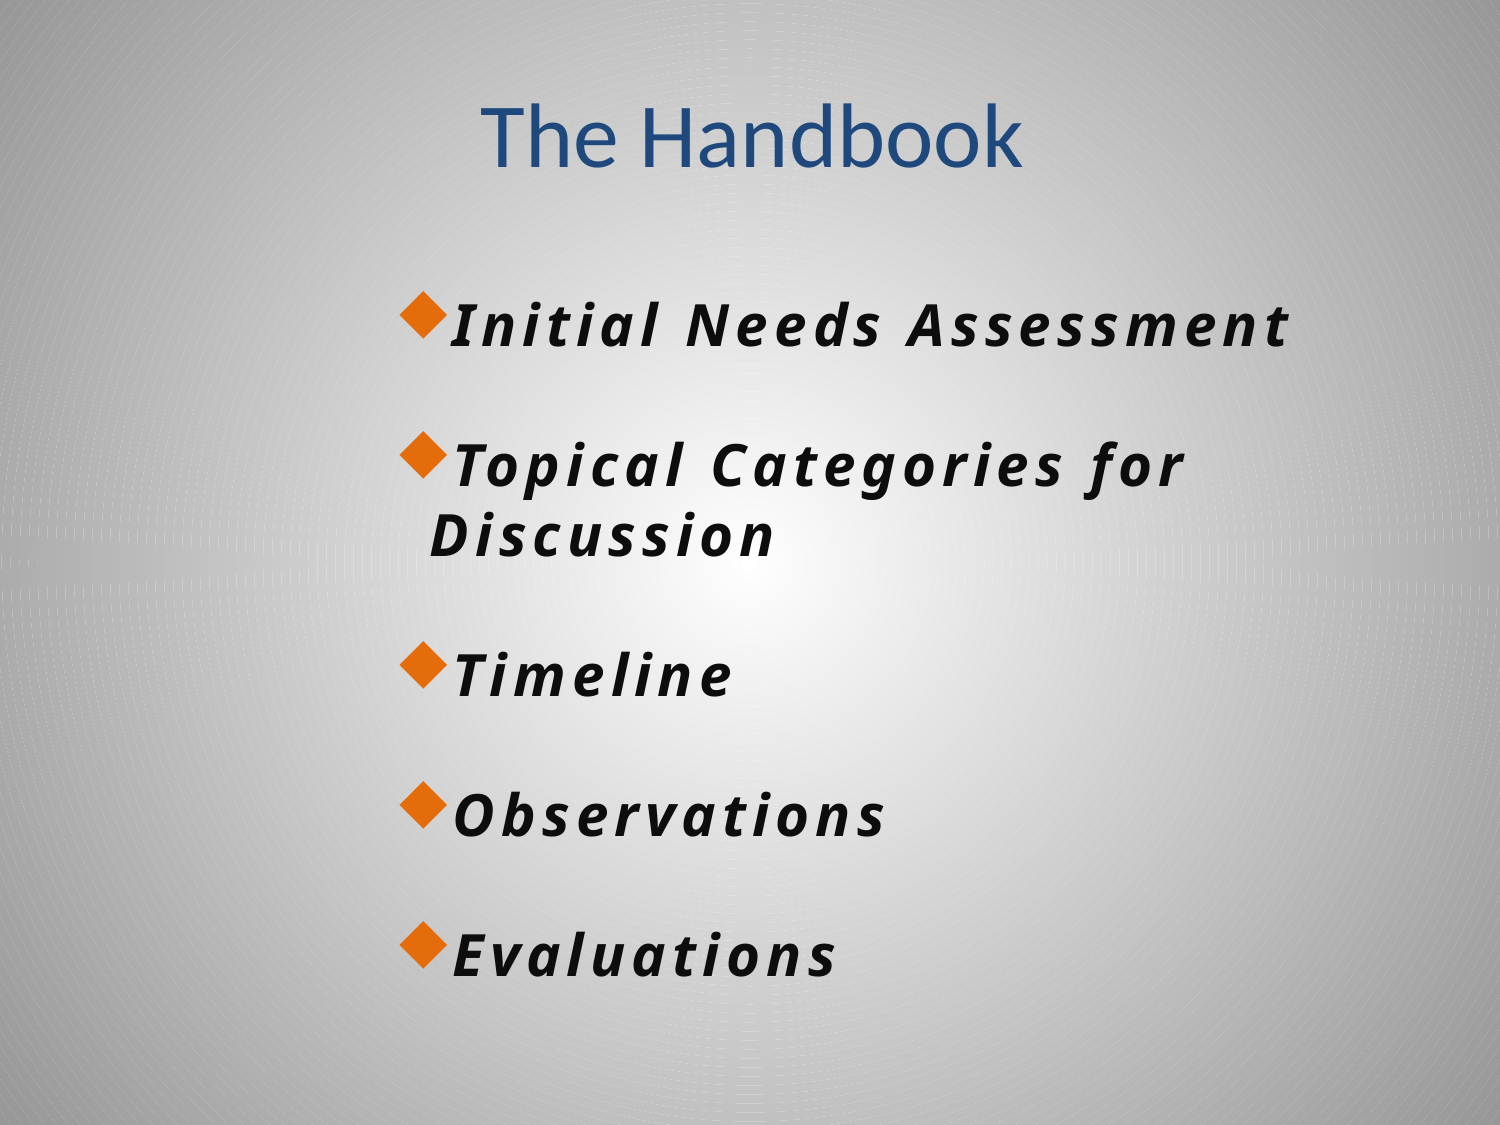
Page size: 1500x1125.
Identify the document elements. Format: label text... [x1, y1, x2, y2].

text_box Initial Needs Assessment Topical Categories for Discussion Timeline Observations Evaluations [115, 280, 1389, 1041]
text_box The Handbook [115, 37, 1391, 225]
